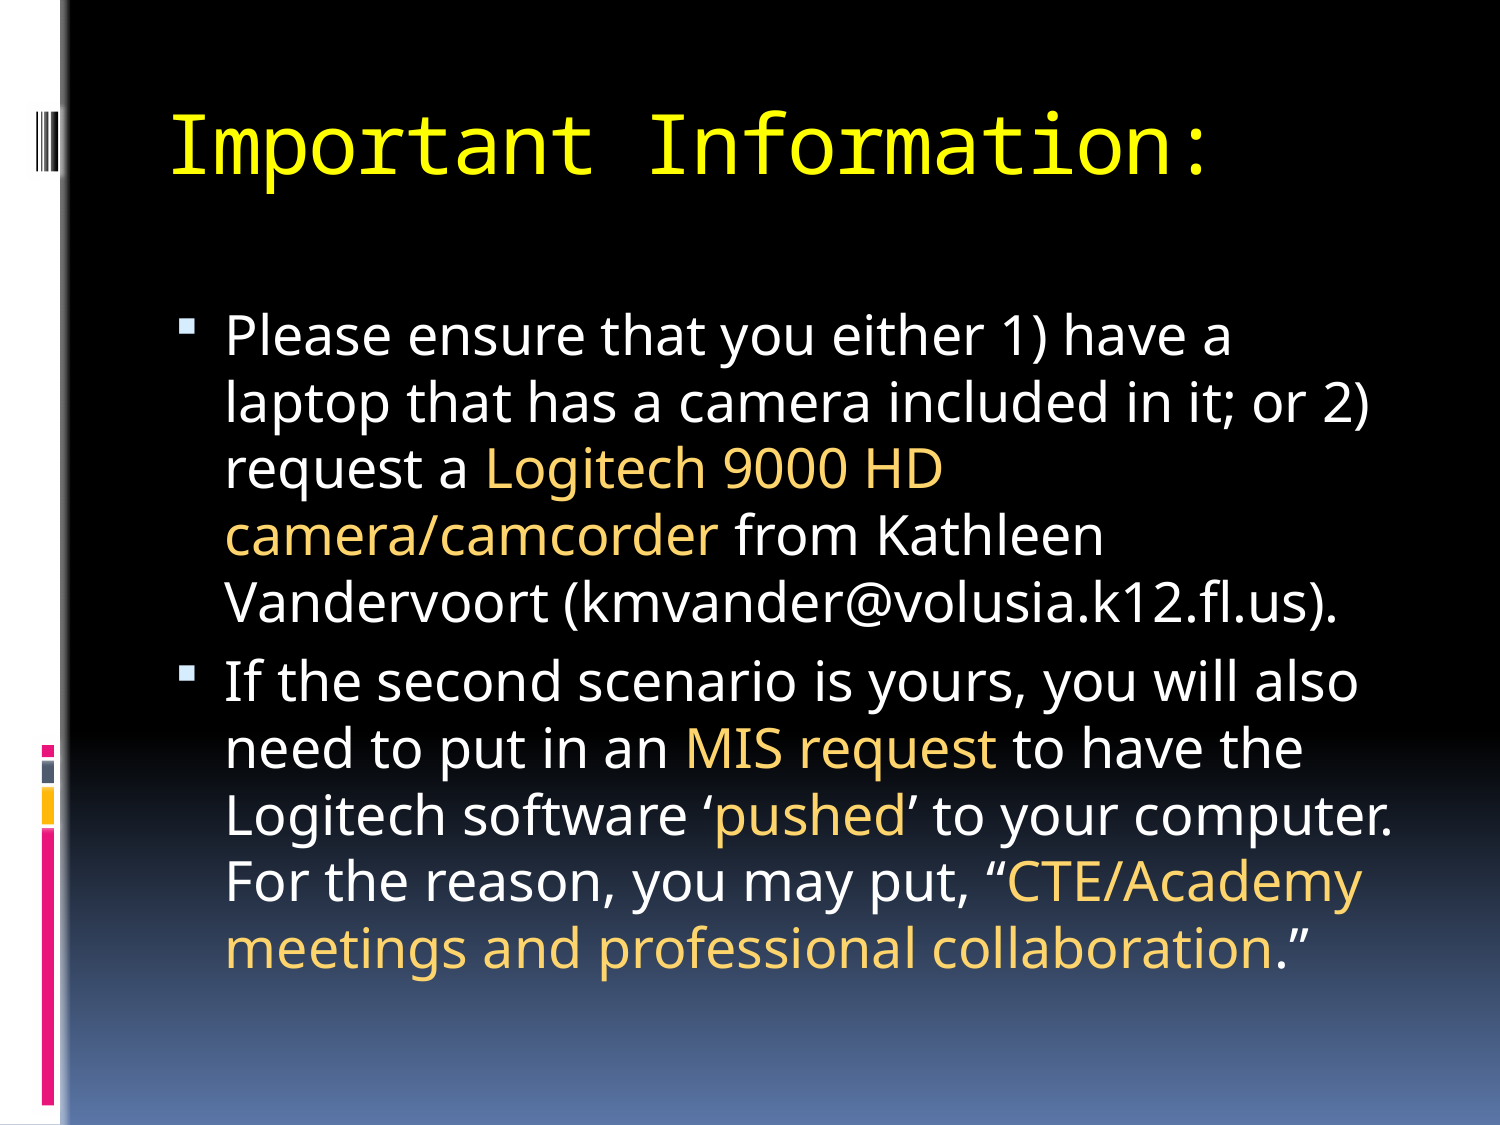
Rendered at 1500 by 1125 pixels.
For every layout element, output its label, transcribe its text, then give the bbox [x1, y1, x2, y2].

list Please ensure that you either 1) have a laptop that has a camera included in it; or 2) request a Logitech 9000 HD camera/camcorder from Kathleen Vandervoort (kmvander@volusia.k12.fl.us). If the second scenario is yours, you will also need to put in an MIS request to have the Logitech software ‘pushed’ to your computer. For the reason, you may put, “CTE/Academy meetings and professional collaboration.” [150, 292, 1425, 1043]
title Important Information: [150, 83, 1425, 234]
